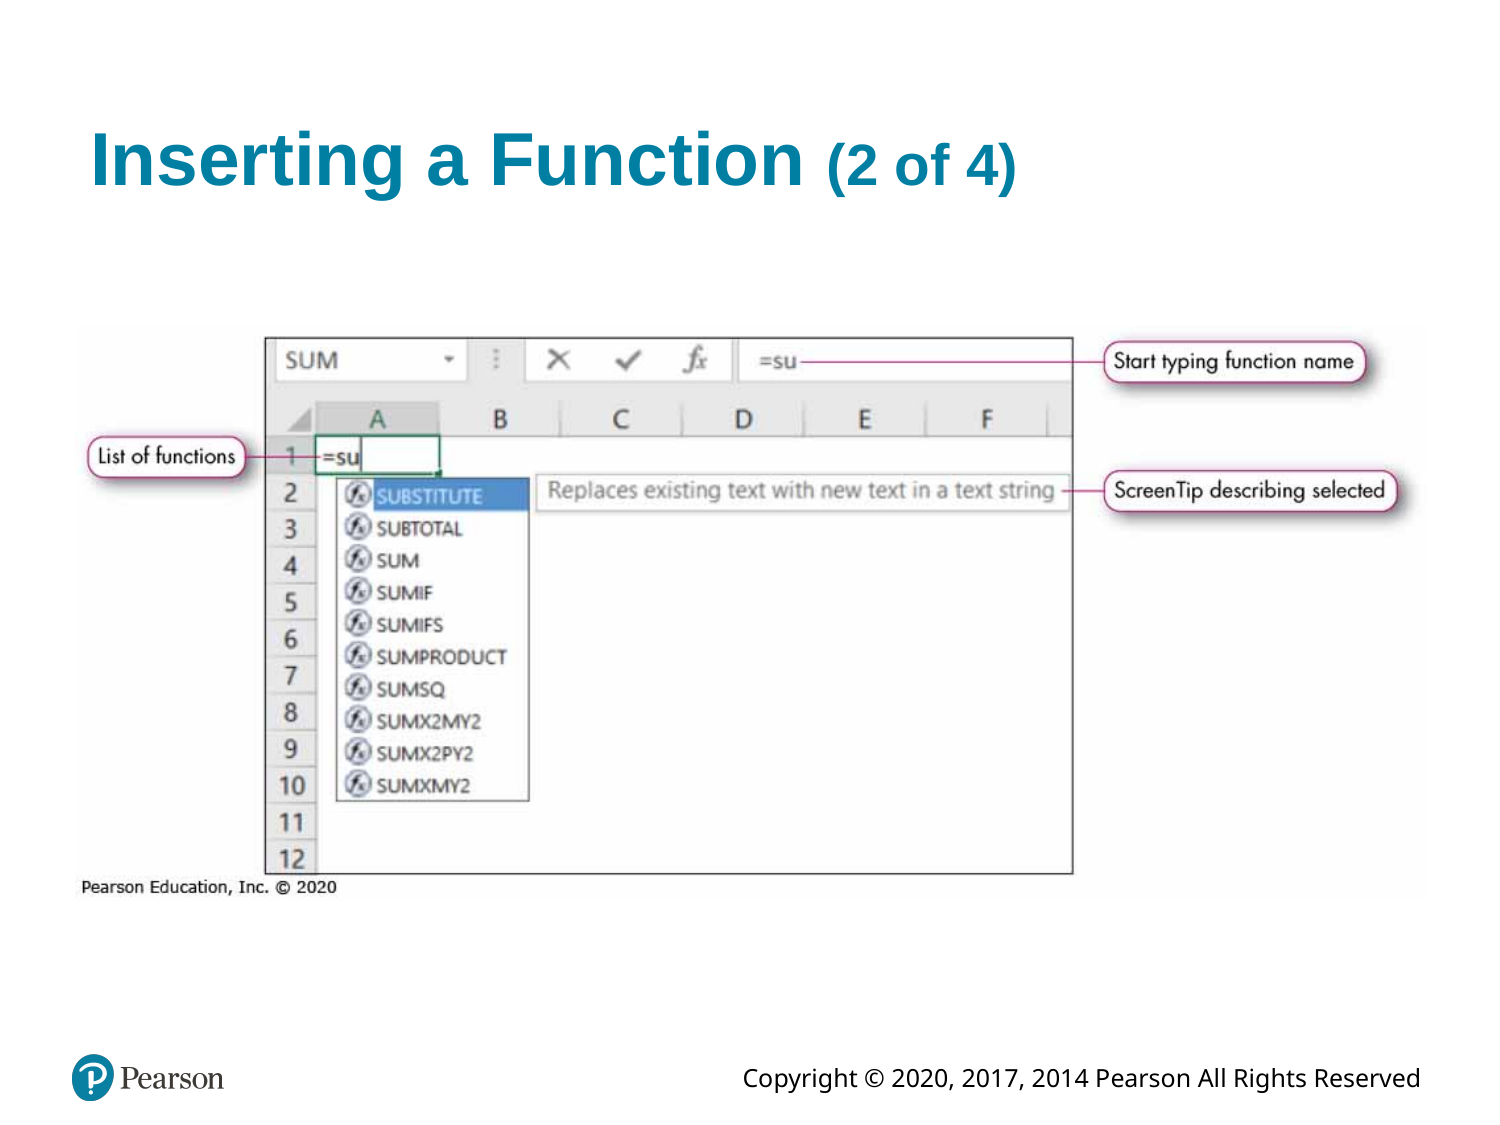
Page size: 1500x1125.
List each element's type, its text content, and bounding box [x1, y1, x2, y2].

picture [98, 1054, 224, 1101]
picture [72, 1054, 88, 1070]
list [74, 326, 1426, 901]
picture [80, 1063, 106, 1088]
picture [72, 1087, 83, 1101]
title Inserting a Function (2 of 4) [75, 35, 1425, 216]
